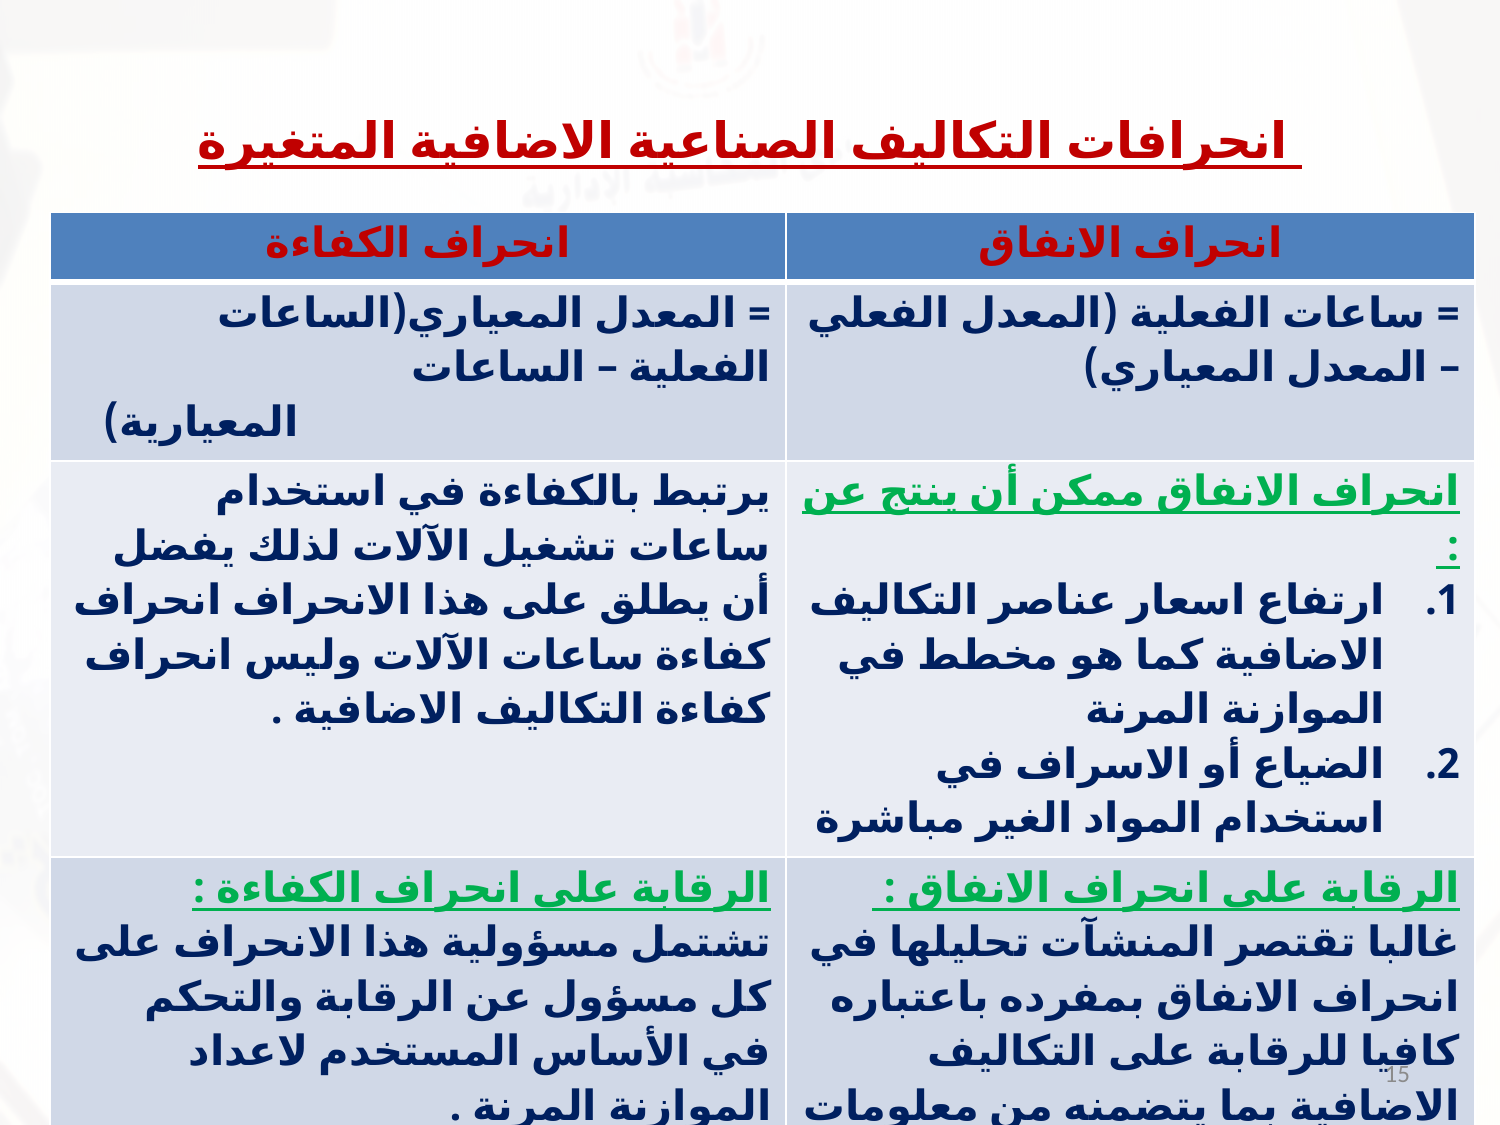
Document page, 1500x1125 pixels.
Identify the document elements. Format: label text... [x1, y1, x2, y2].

table_cell الرقابة على انحراف الكفاءة : تشتمل مسؤولية هذا الانحراف على كل مسؤول عن الرقابة والتحكم في الأساس المستخدم لاعداد الموازنة المرنة . [51, 858, 785, 1125]
table_header انحراف الانفاق [787, 213, 1474, 279]
table_header انحراف الكفاءة [51, 213, 785, 279]
table_cell انحراف الانفاق ممكن أن ينتج عن : ارتفاع اسعار عناصر التكاليف الاضافية كما هو مخطط في الموازنة المرنة الضياع أو الاسراف في استخدام المواد الغير مباشرة [787, 462, 1474, 856]
slide_number 15 [1074, 1042, 1425, 1103]
table_cell الرقابة على انحراف الانفاق : غالبا تقتصر المنشآت تحليلها في انحراف الانفاق بمفرده باعتباره كافيا للرقابة على التكاليف الاضافية بما يتضمنه من معلومات . [787, 858, 1474, 1125]
table_cell = ساعات الفعلية (المعدل الفعلي – المعدل المعياري) [787, 285, 1474, 460]
title انحرافات التكاليف الصناعية الاضافية المتغيرة [75, 45, 1425, 212]
table_cell يرتبط بالكفاءة في استخدام ساعات تشغيل الآلات لذلك يفضل أن يطلق على هذا الانحراف انحراف كفاءة ساعات الآلات وليس انحراف كفاءة التكاليف الاضافية . [51, 462, 785, 856]
table_cell = المعدل المعياري(الساعات الفعلية – الساعات المعيارية) [51, 285, 785, 460]
